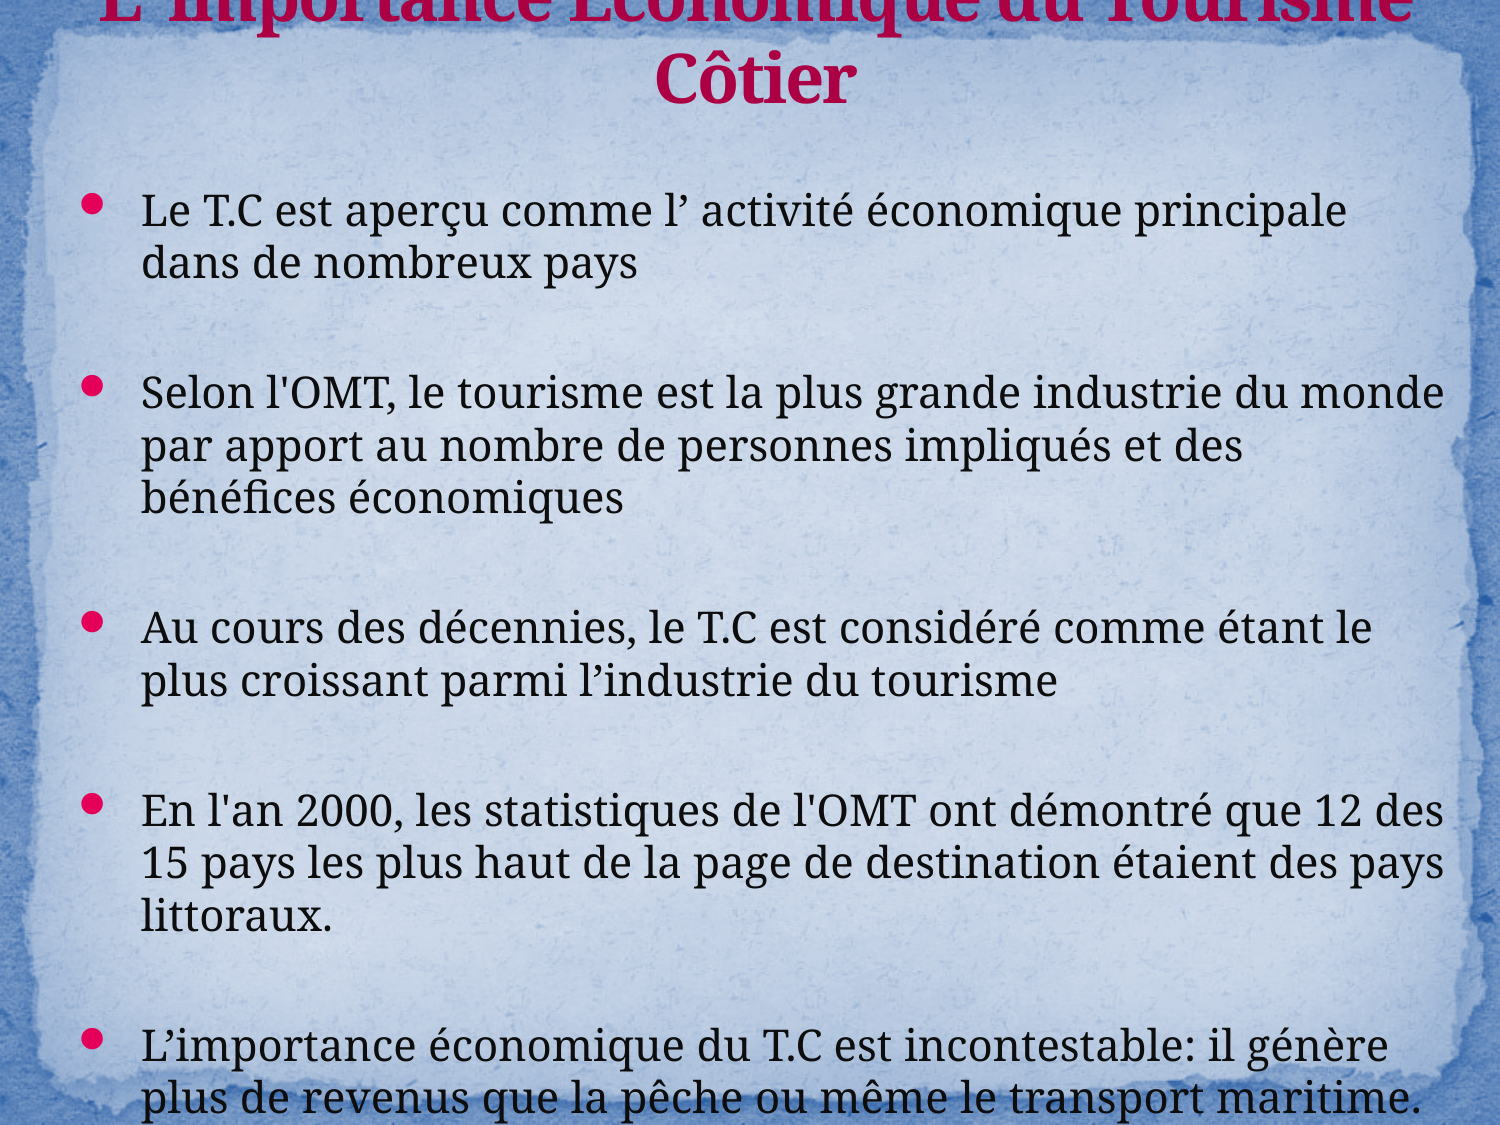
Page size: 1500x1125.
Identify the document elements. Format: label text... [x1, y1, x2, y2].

list Le T.C est aperçu comme l’ activité économique principale dans de nombreux pays Selon l'OMT, le tourisme est la plus grande industrie du monde par apport au nombre de personnes impliqués et des bénéfices économiques Au cours des décennies, le T.C est considéré comme étant le plus croissant parmi l’industrie du tourisme En l'an 2000, les statistiques de l'OMT ont démontré que 12 des 15 pays les plus haut de la page de destination étaient des pays littoraux. L’importance économique du T.C est incontestable: il génère plus de revenus que la pêche ou même le transport maritime. [50, 174, 1463, 1113]
title L’ importance Économique du Tourisme Côtier [24, 0, 1488, 125]
